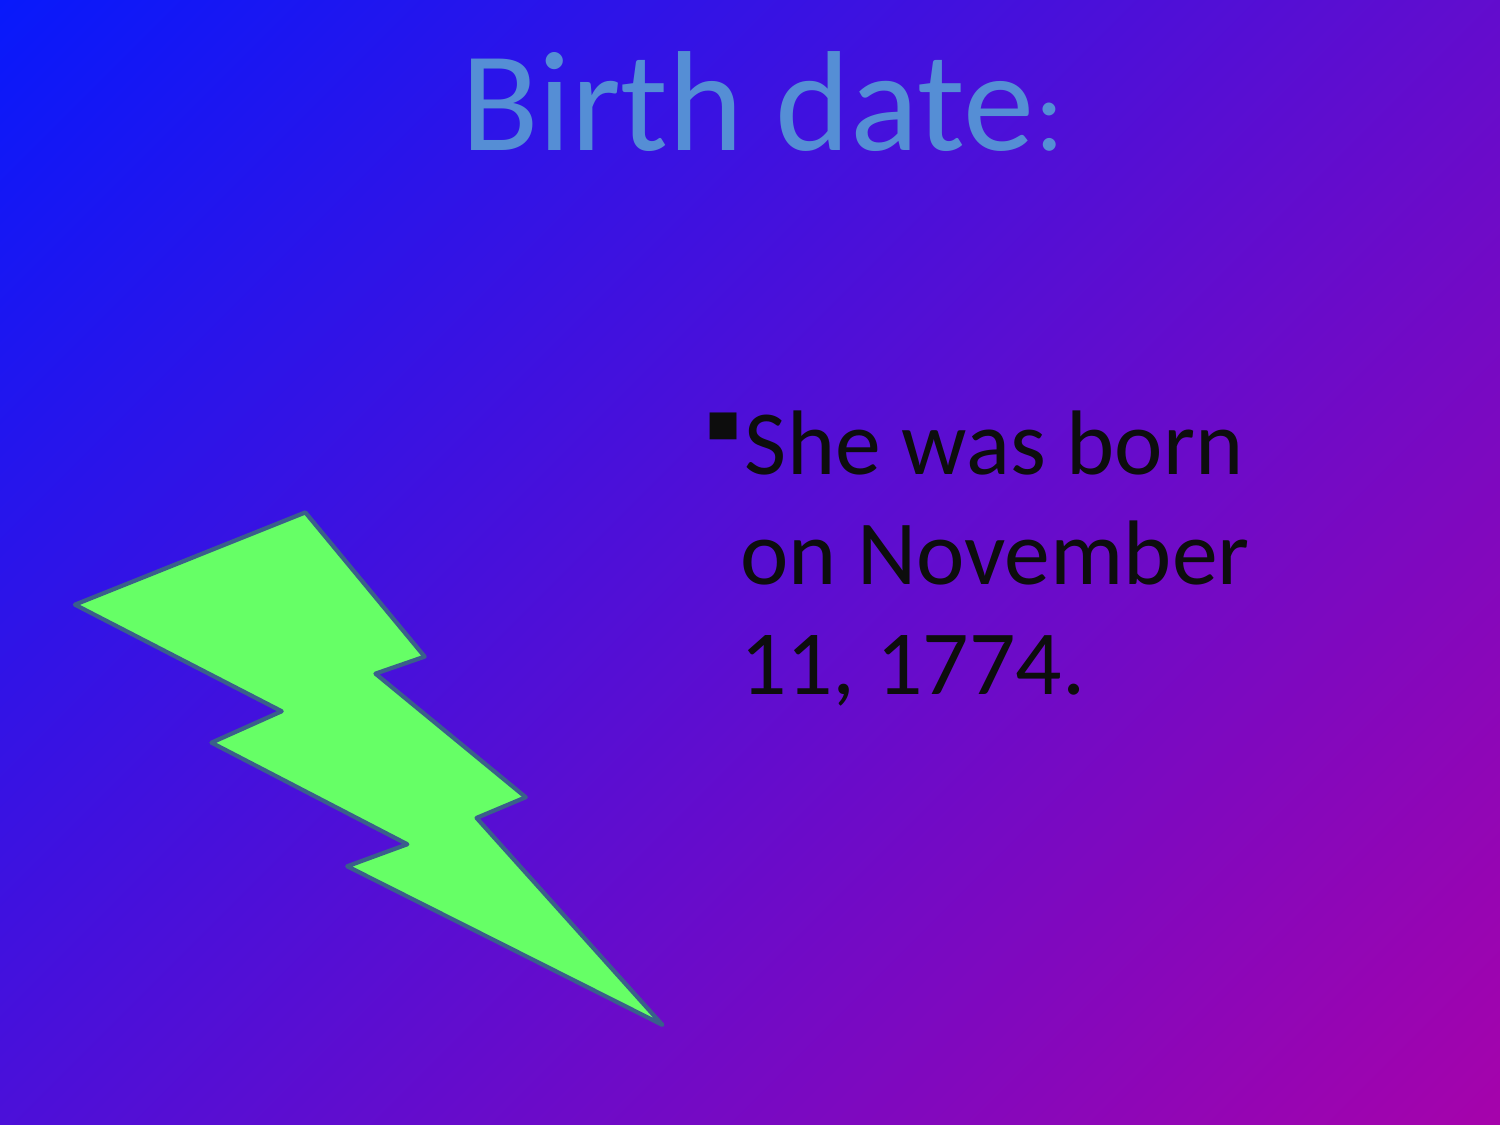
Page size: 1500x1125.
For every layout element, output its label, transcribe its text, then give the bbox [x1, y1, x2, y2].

text_box [72, 510, 665, 1027]
title Birth date: [87, 0, 1438, 188]
list She was born on November 11, 1774. [162, 375, 1313, 993]
